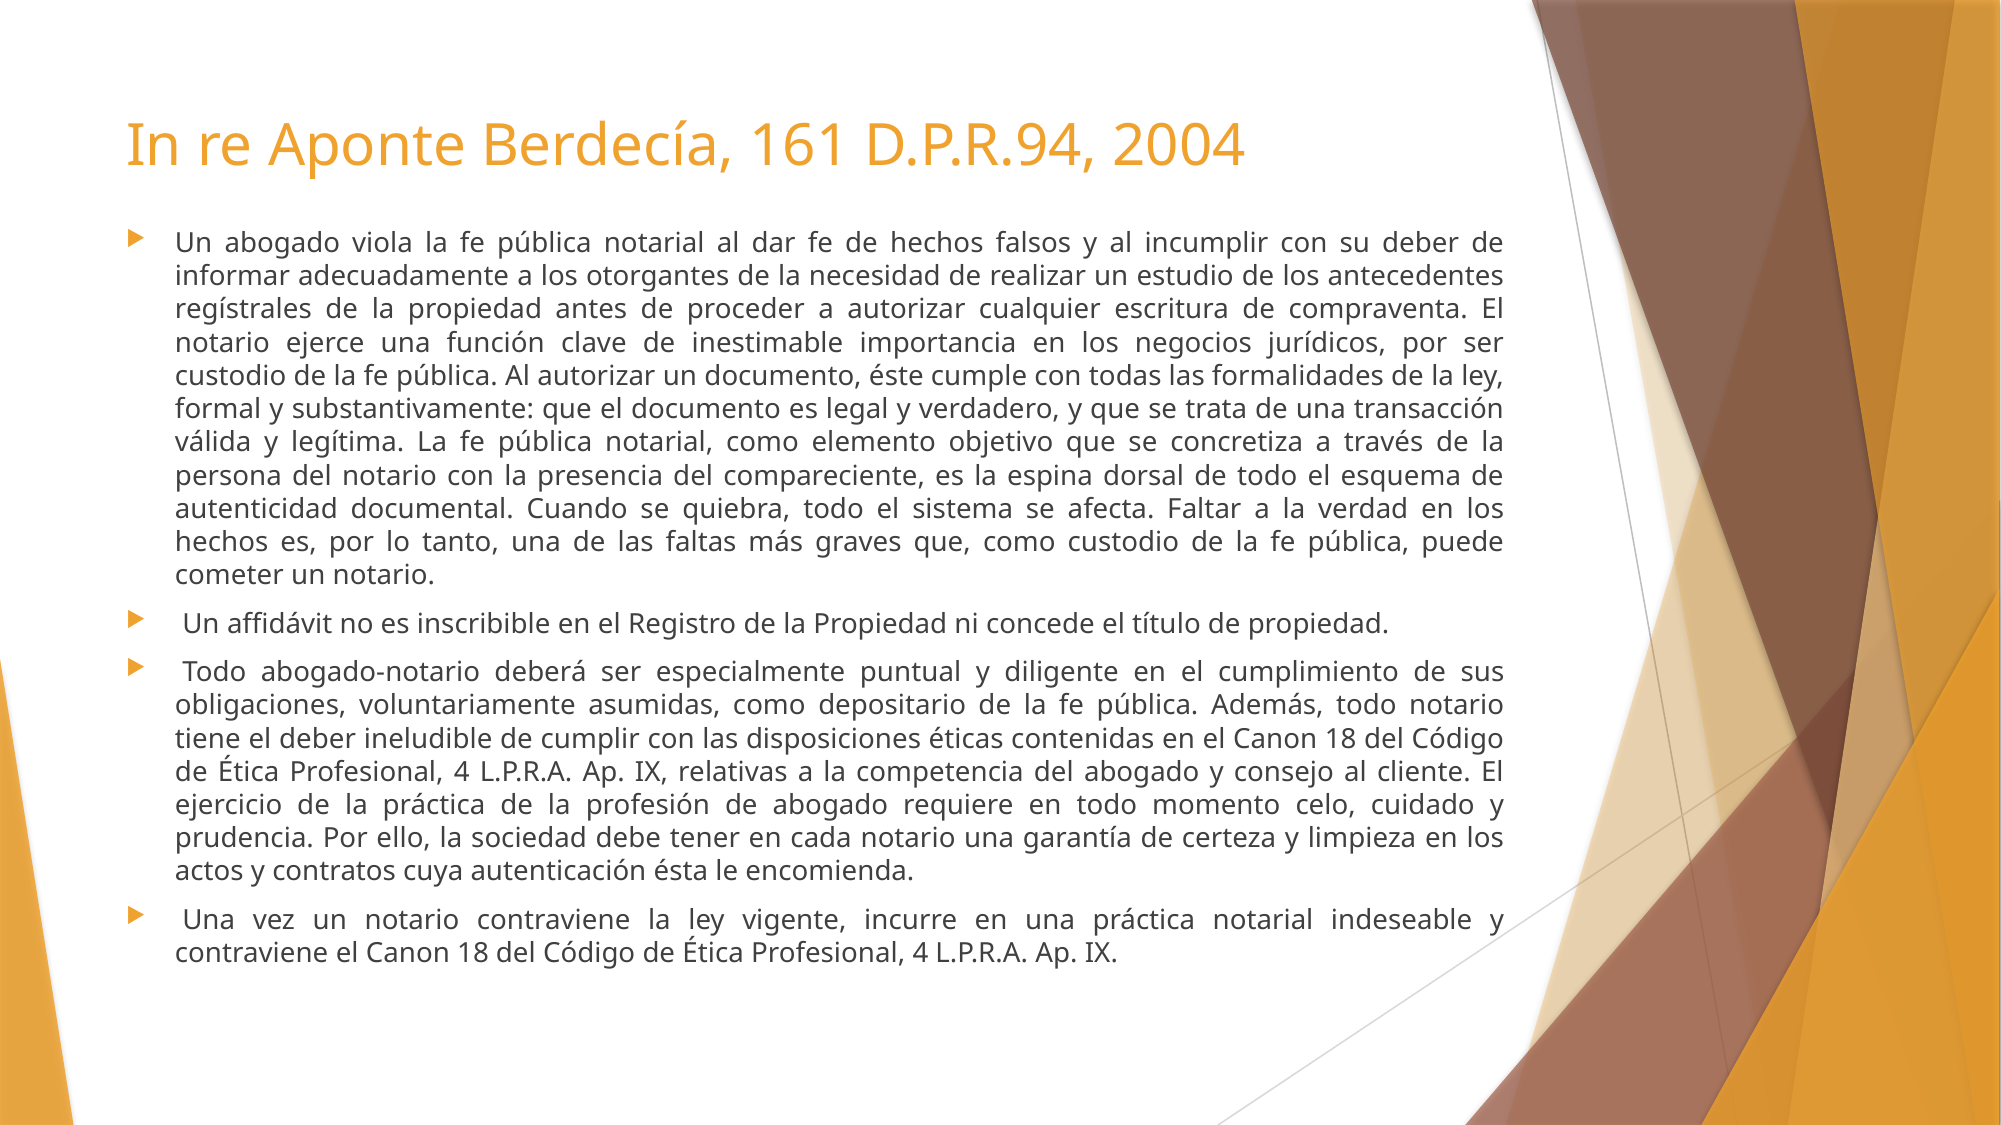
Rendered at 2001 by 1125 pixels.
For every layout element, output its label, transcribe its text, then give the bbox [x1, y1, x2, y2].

list Un abogado viola la fe pública notarial al dar fe de hechos falsos y al incumplir con su deber de informar adecuadamente a los otorgantes de la necesidad de realizar un estudio de los antecedentes regístrales de la propiedad antes de proceder a autorizar cualquier escritura de compraventa. El notario ejerce una función clave de inestimable importancia en los negocios jurídicos, por ser custodio de la fe pública. Al autorizar un documento, éste cumple con todas las formalidades de la ley, formal y substantivamente: que el documento es legal y verdadero, y que se trata de una transacción válida y legítima. La fe pública notarial, como elemento objetivo que se concretiza a través de la persona del notario con la presencia del compareciente, es la espina dorsal de todo el esquema de autenticidad documental. Cuando se quiebra, todo el sistema se afecta. Faltar a la verdad en los hechos es, por lo tanto, una de las faltas más graves que, como custodio de la fe pública, puede cometer un notario. Un affidávit no es inscribible en el Registro de la Propiedad ni concede el título de propiedad. Todo abogado-notario deberá ser especialmente puntual y diligente en el cumplimiento de sus obligaciones, voluntariamente asumidas, como depositario de la fe pública. Además, todo notario tiene el deber ineludible de cumplir con las disposiciones éticas contenidas en el Canon 18 del Código de Ética Profesional, 4 L.P.R.A. Ap. IX, relativas a la competencia del abogado y consejo al cliente. El ejercicio de la práctica de la profesión de abogado requiere en todo momento celo, cuidado y prudencia. Por ello, la sociedad debe tener en cada notario una garantía de certeza y limpieza en los actos y contratos cuya autenticación ésta le encomienda. Una vez un notario contraviene la ley vigente, incurre en una práctica notarial indeseable y contraviene el Canon 18 del Código de Ética Profesional, 4 L.P.R.A. Ap. IX. [111, 217, 1522, 991]
title In re Aponte Berdecía, 161 D.P.R.94, 2004 [111, 99, 1522, 217]
